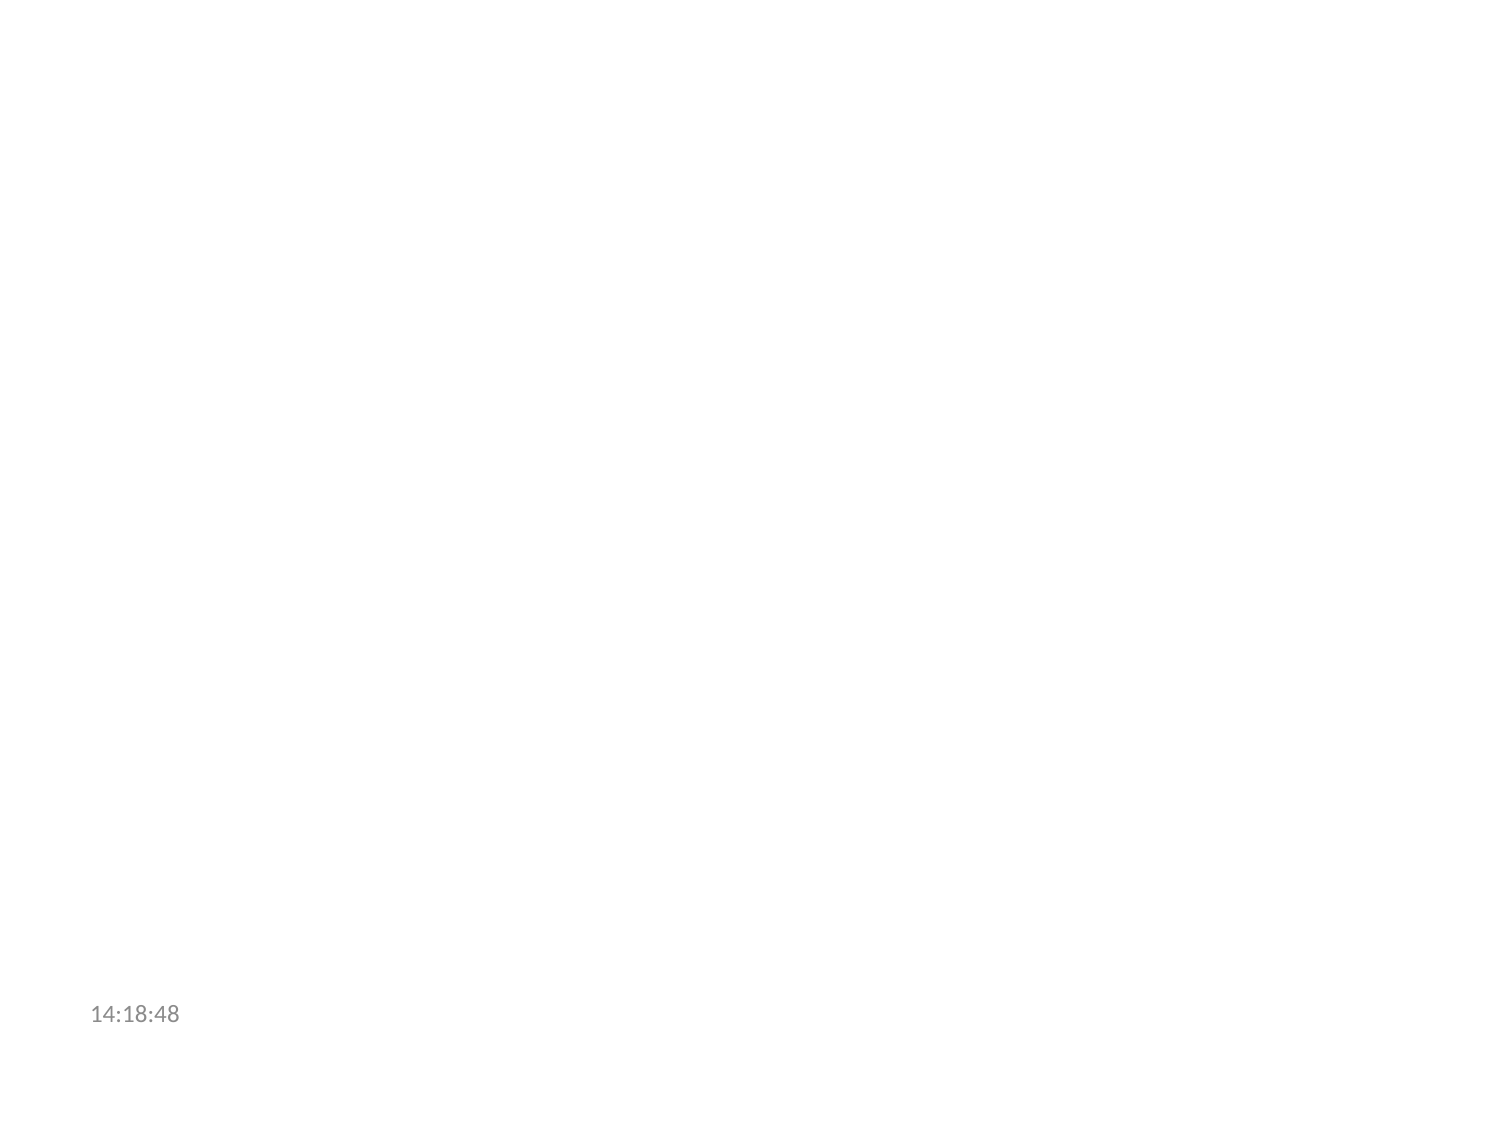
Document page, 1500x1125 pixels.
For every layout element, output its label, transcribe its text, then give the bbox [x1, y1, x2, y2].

text_box 15:35:09 [75, 982, 425, 1043]
